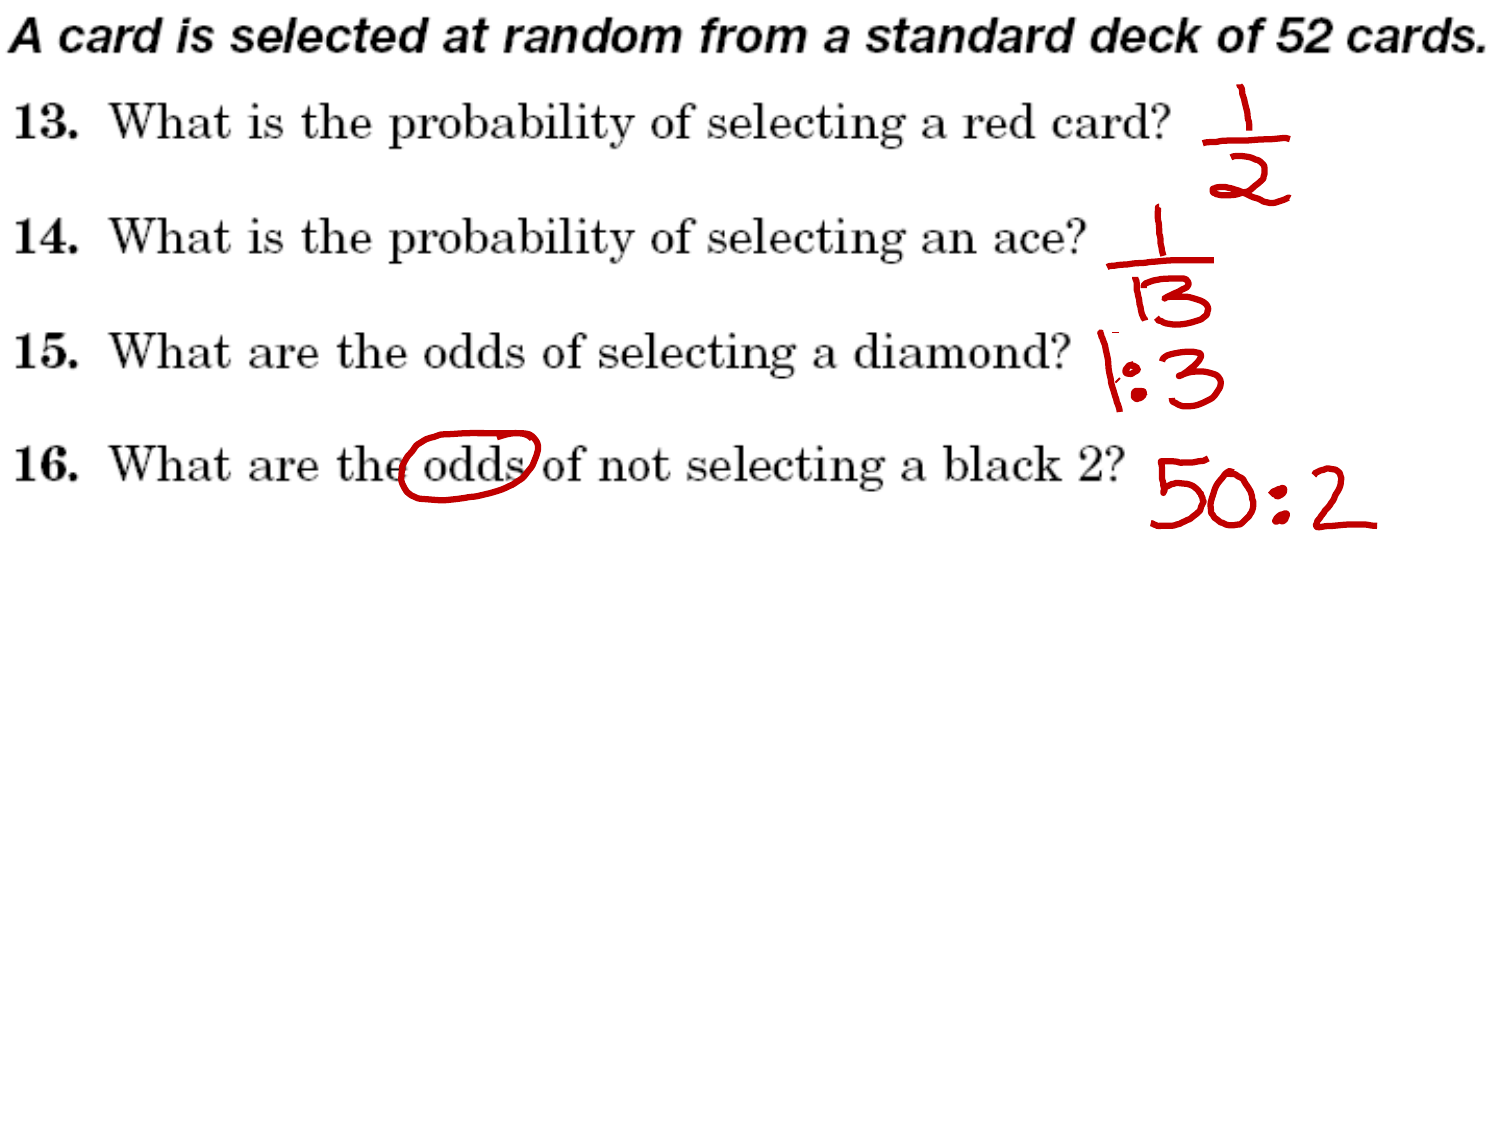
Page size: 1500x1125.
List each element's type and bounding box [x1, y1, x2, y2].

picture [0, 0, 1500, 519]
